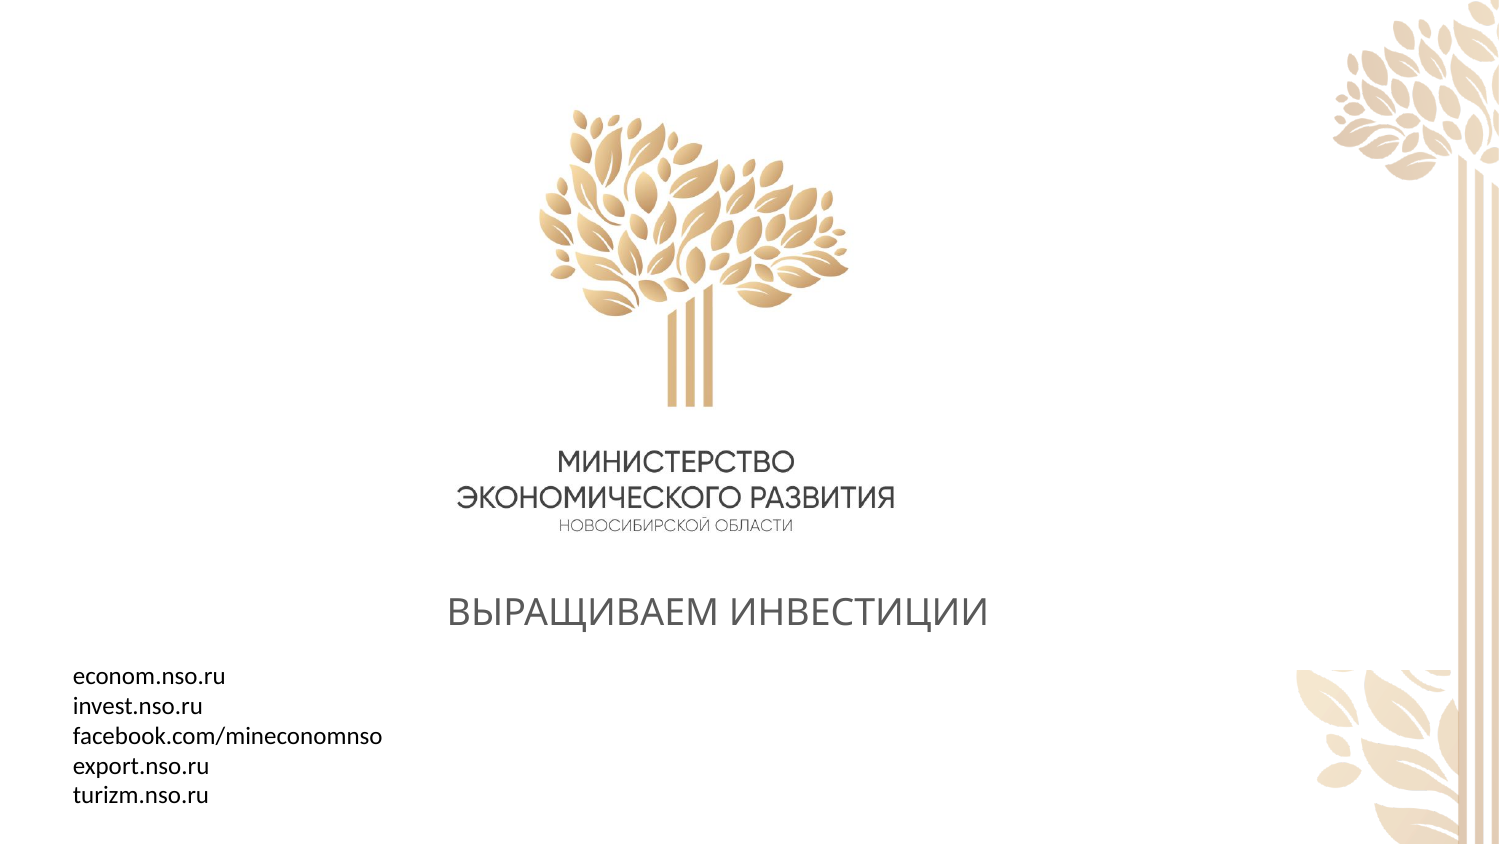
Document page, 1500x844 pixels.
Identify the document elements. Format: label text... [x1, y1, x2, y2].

text_box econom.nso.ru invest.nso.ru facebook.com/mineconomnso export.nso.ru turizm.nso.ru [58, 651, 543, 817]
text_box ВЫРАЩИВАЕМ ИНВЕСТИЦИИ [431, 545, 1034, 676]
picture [1296, 0, 1499, 844]
picture [402, 52, 944, 591]
